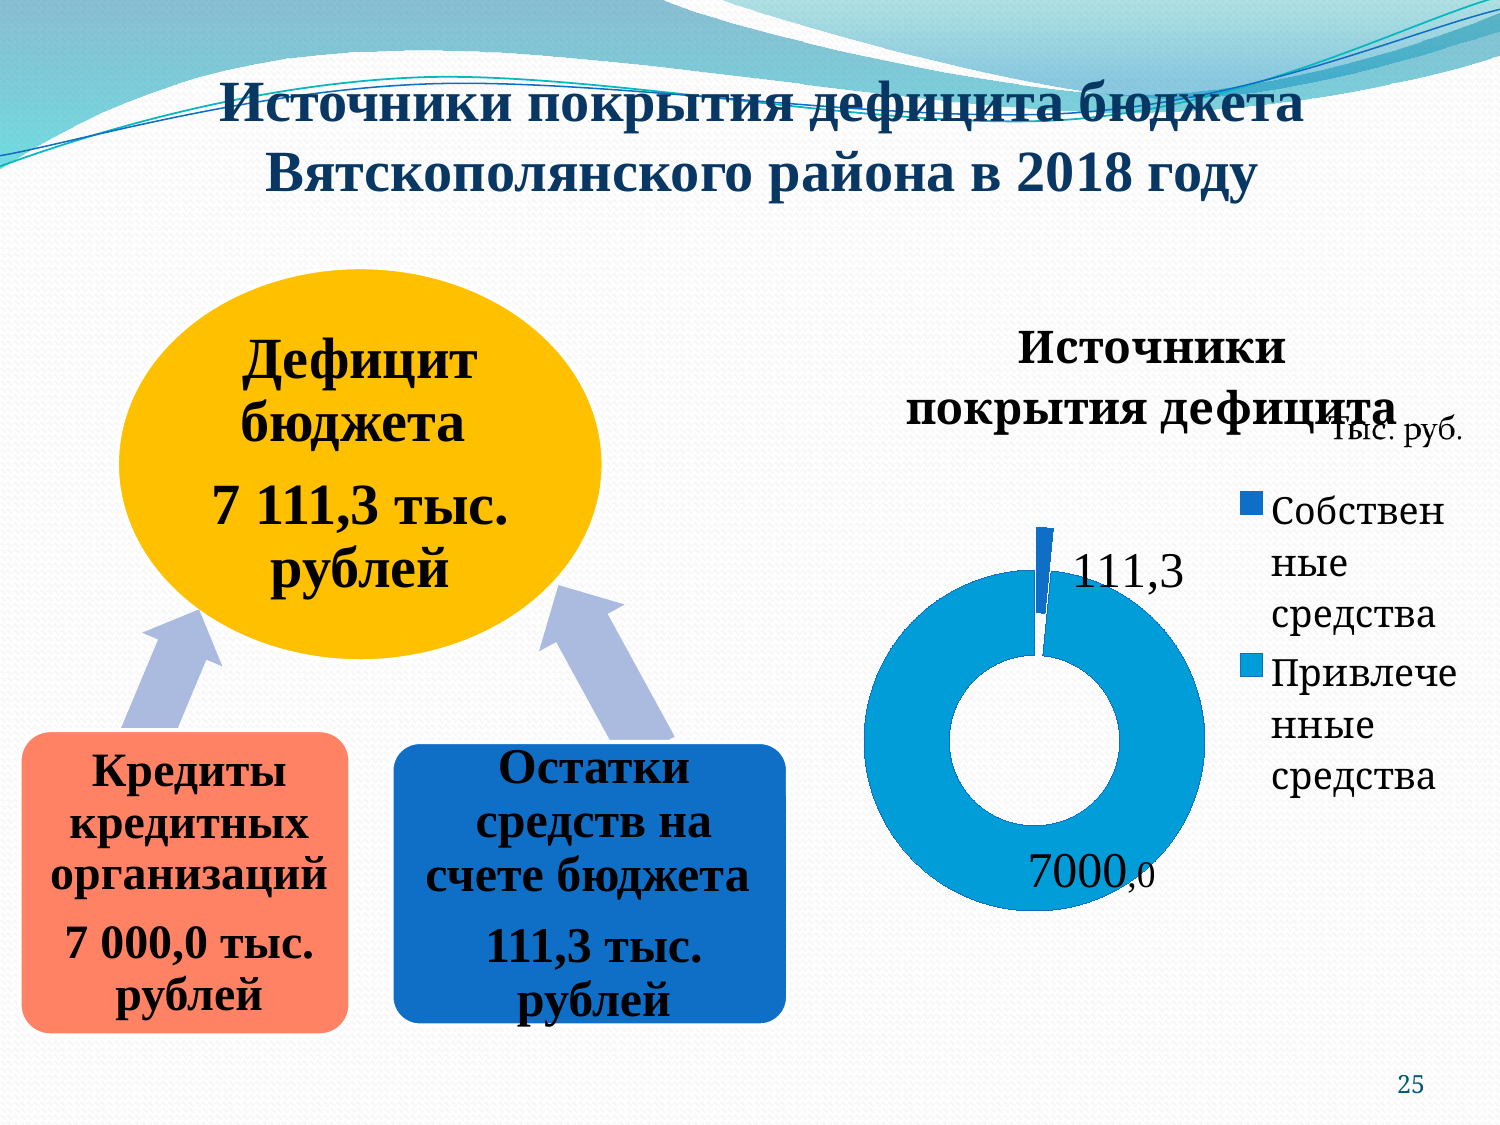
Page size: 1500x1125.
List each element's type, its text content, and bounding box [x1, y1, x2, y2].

slide_number 25 [1299, 1042, 1425, 1103]
chart [820, 278, 1484, 1007]
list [41, 266, 739, 1071]
title Источники покрытия дефицита бюджета Вятскополянского района в 2018 году [87, 15, 1438, 203]
